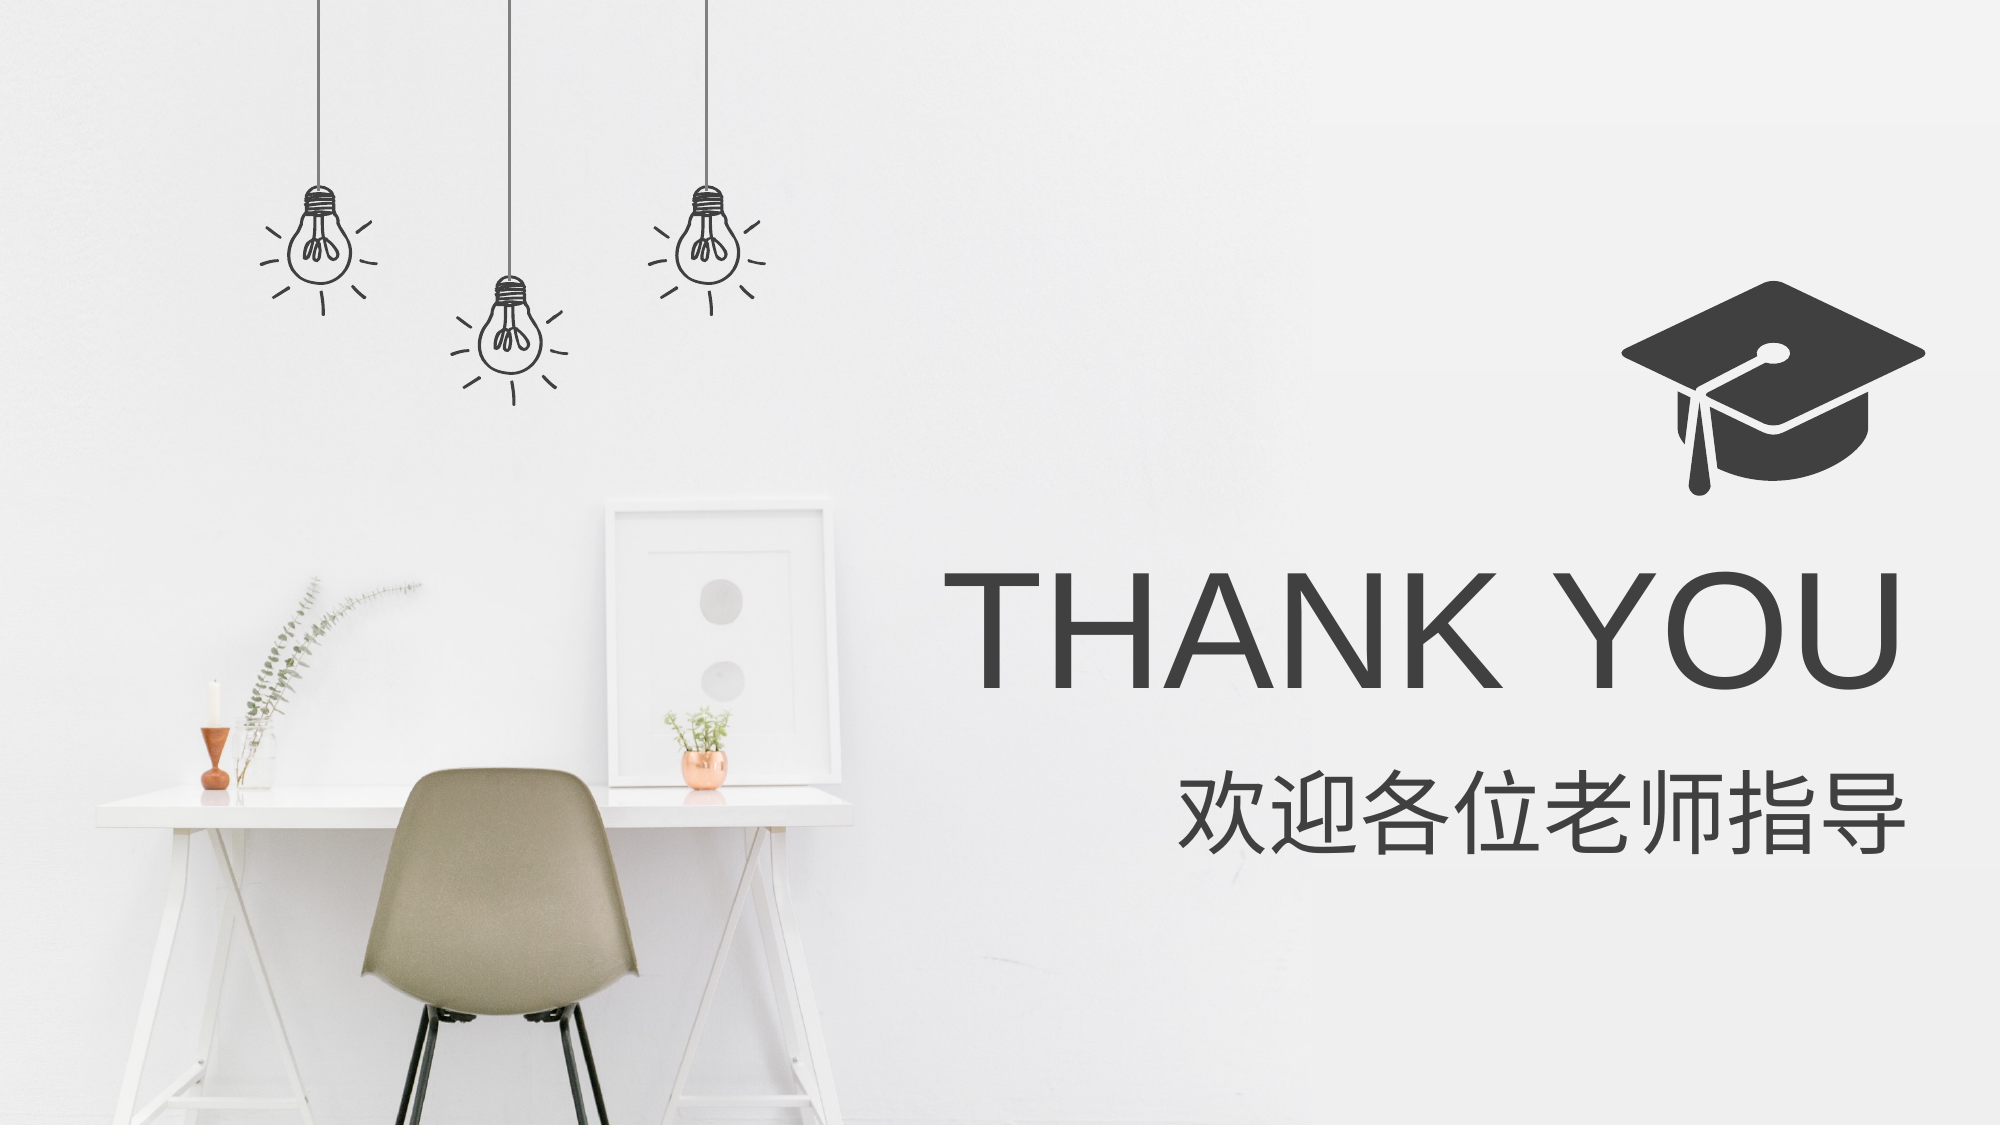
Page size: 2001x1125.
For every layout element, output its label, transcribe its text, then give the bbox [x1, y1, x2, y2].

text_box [1621, 279, 1926, 497]
text_box THANK YOU [1313, 514, 1926, 730]
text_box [0, 0, 1313, 1125]
text_box 欢迎各位老师指导 [1313, 748, 1926, 874]
